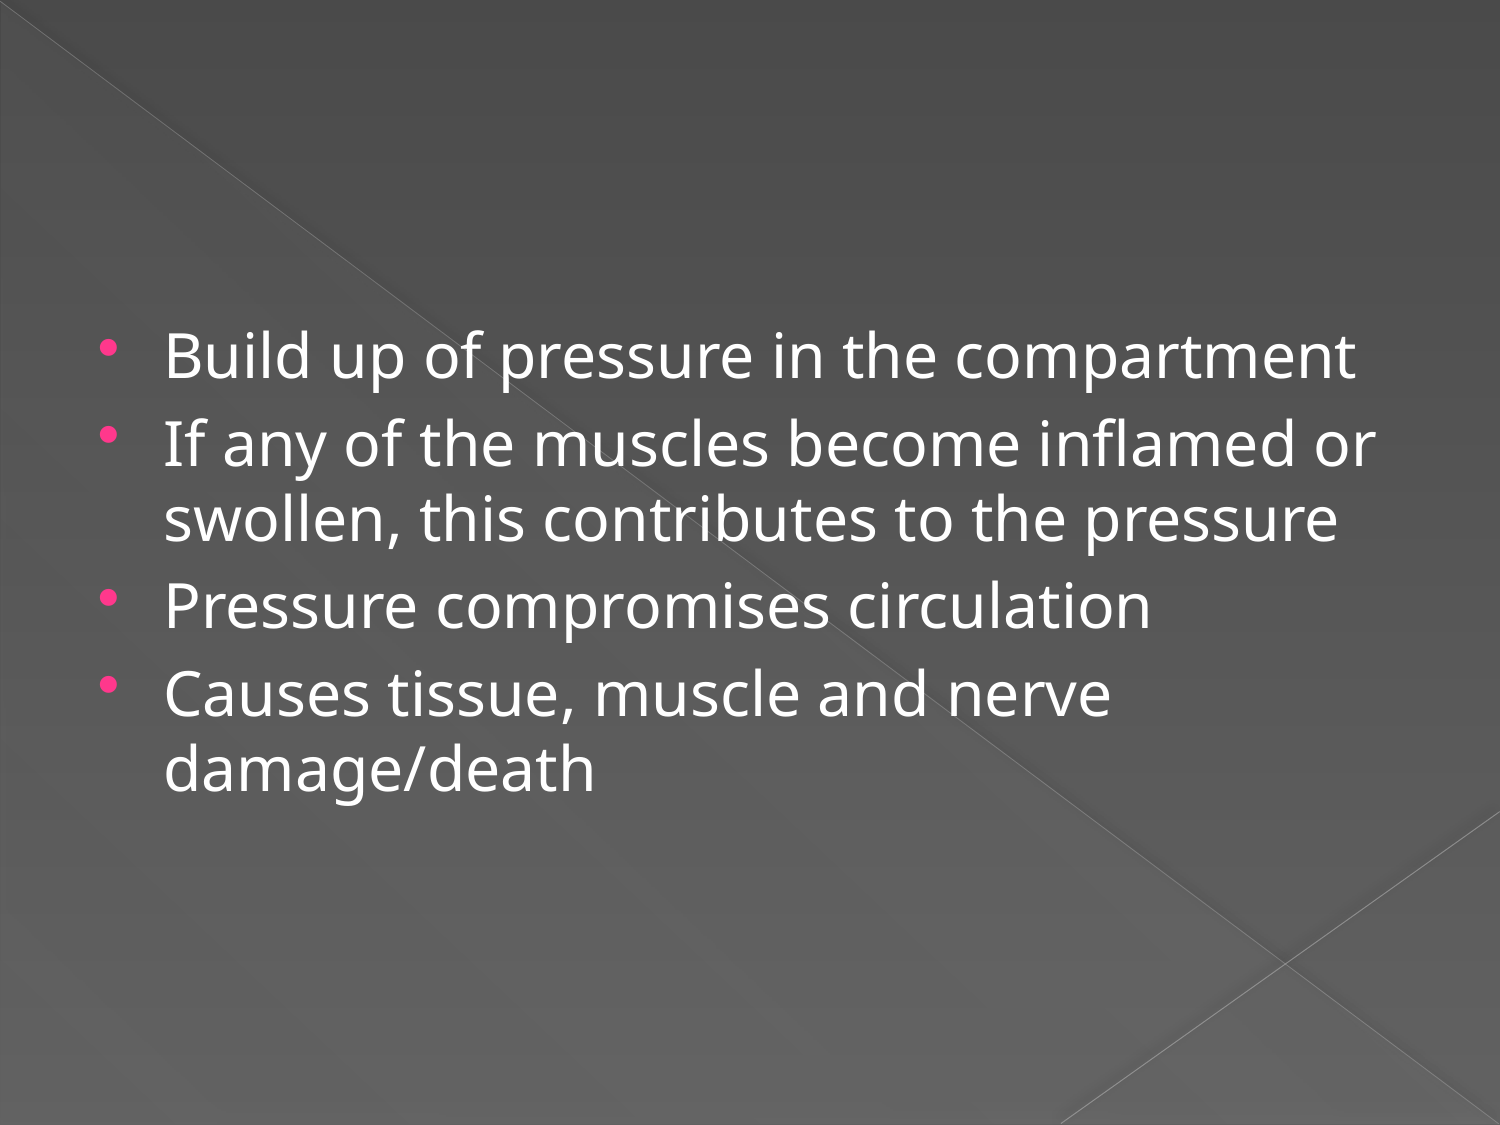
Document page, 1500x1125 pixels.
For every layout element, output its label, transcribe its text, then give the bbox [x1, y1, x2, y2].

list Build up of pressure in the compartment If any of the muscles become inflamed or swollen, this contributes to the pressure Pressure compromises circulation Causes tissue, muscle and nerve damage/death [75, 308, 1425, 1059]
